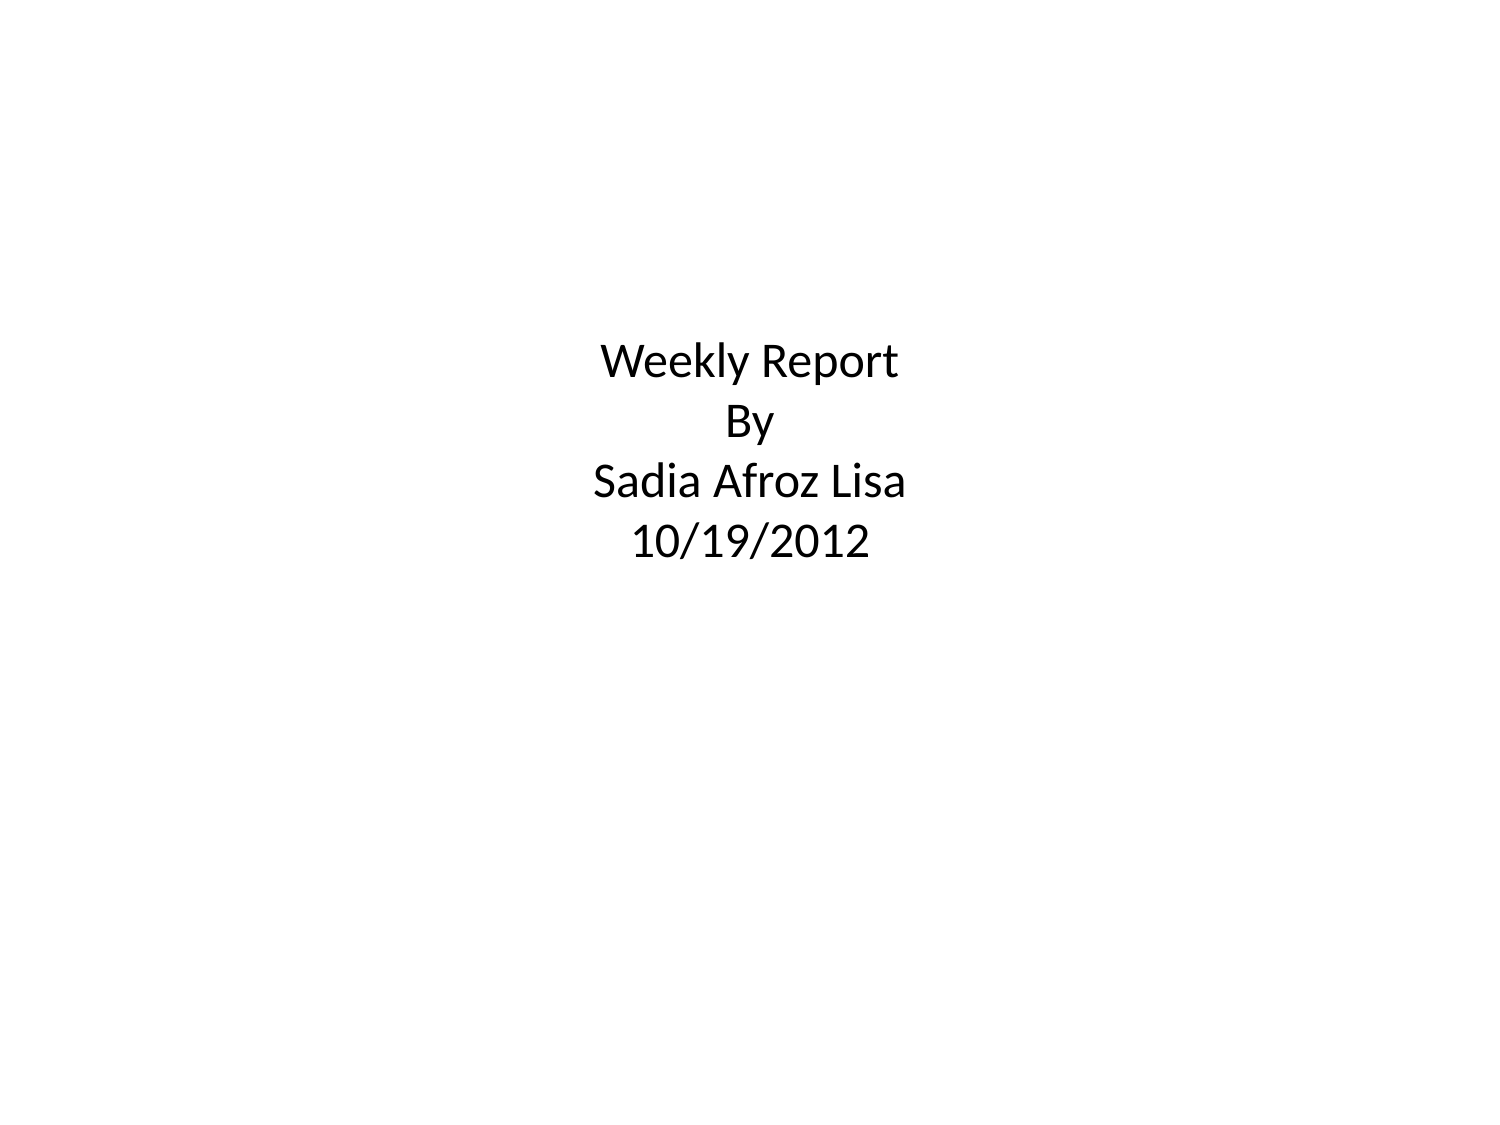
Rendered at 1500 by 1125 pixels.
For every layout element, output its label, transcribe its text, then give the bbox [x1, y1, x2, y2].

title Weekly Report By Sadia Afroz Lisa 10/19/2012 [75, 45, 1425, 850]
